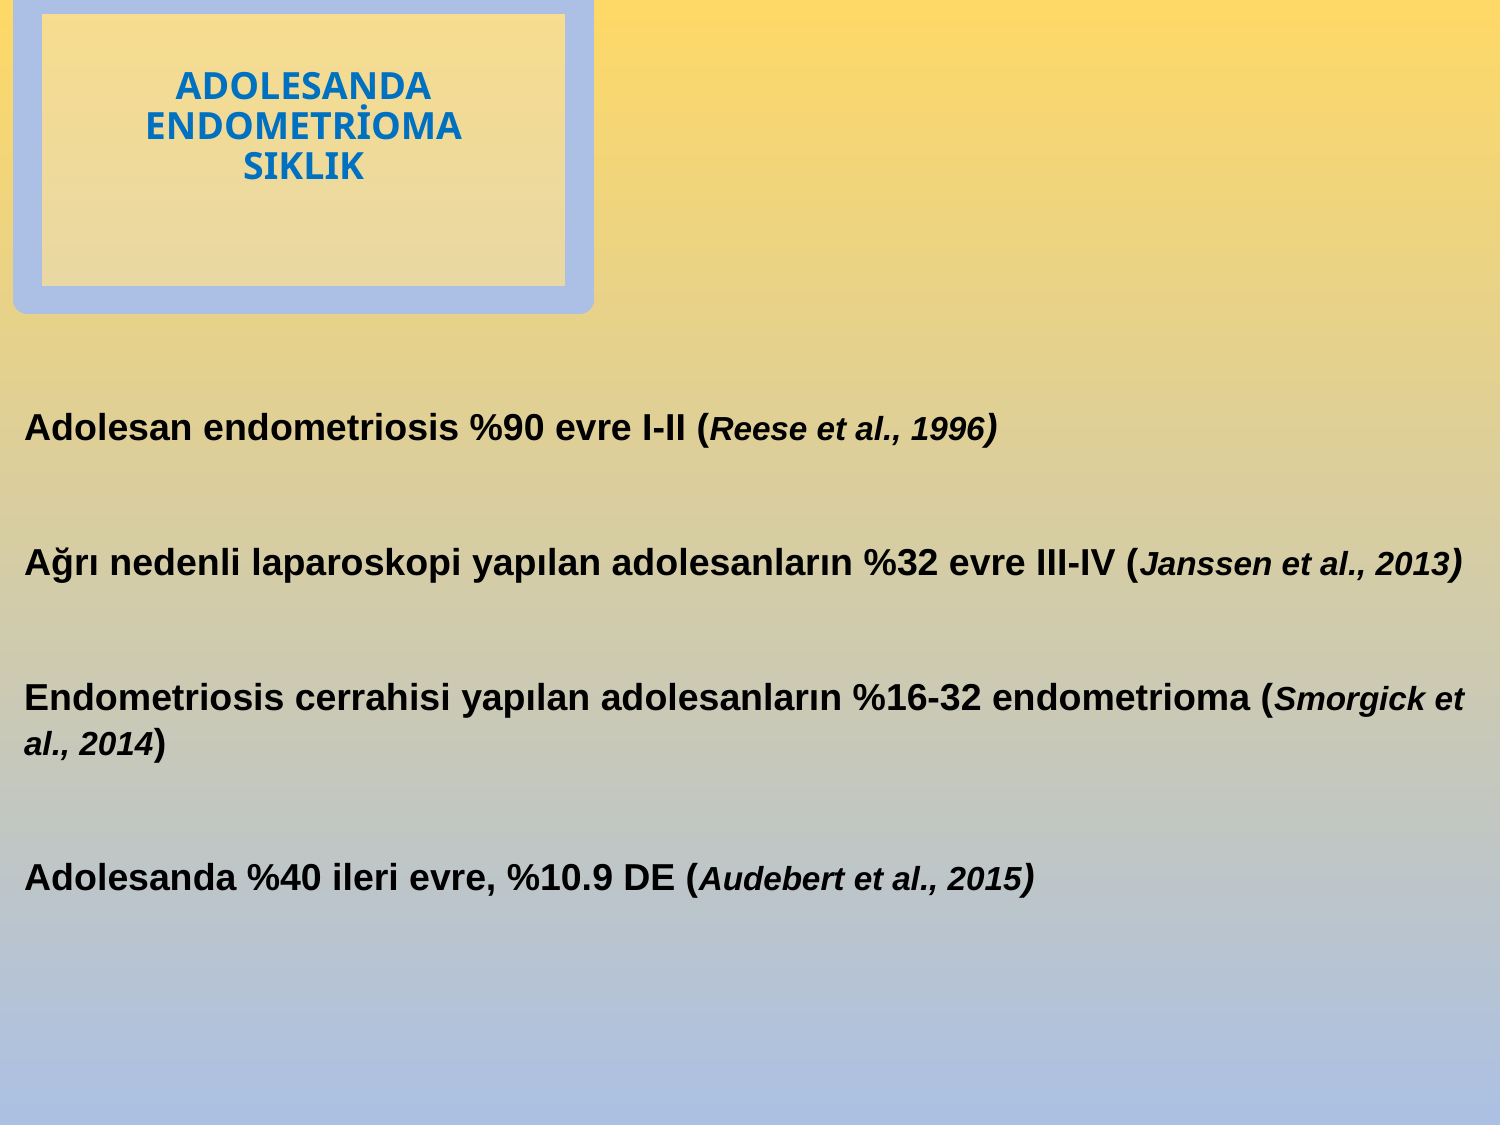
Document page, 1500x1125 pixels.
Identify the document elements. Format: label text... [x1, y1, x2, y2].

text_box Adolesan endometriosis %90 evre I-II (Reese et al., 1996) Ağrı nedenli laparoskopi yapılan adolesanların %32 evre III-IV (Janssen et al., 2013) Endometriosis cerrahisi yapılan adolesanların %16-32 endometrioma (Smorgick et al., 2014) Adolesanda %40 ileri evre, %10.9 DE (Audebert et al., 2015) [9, 395, 1500, 951]
title ADOLESANDA ENDOMETRİOMA SIKLIK [27, 0, 580, 300]
